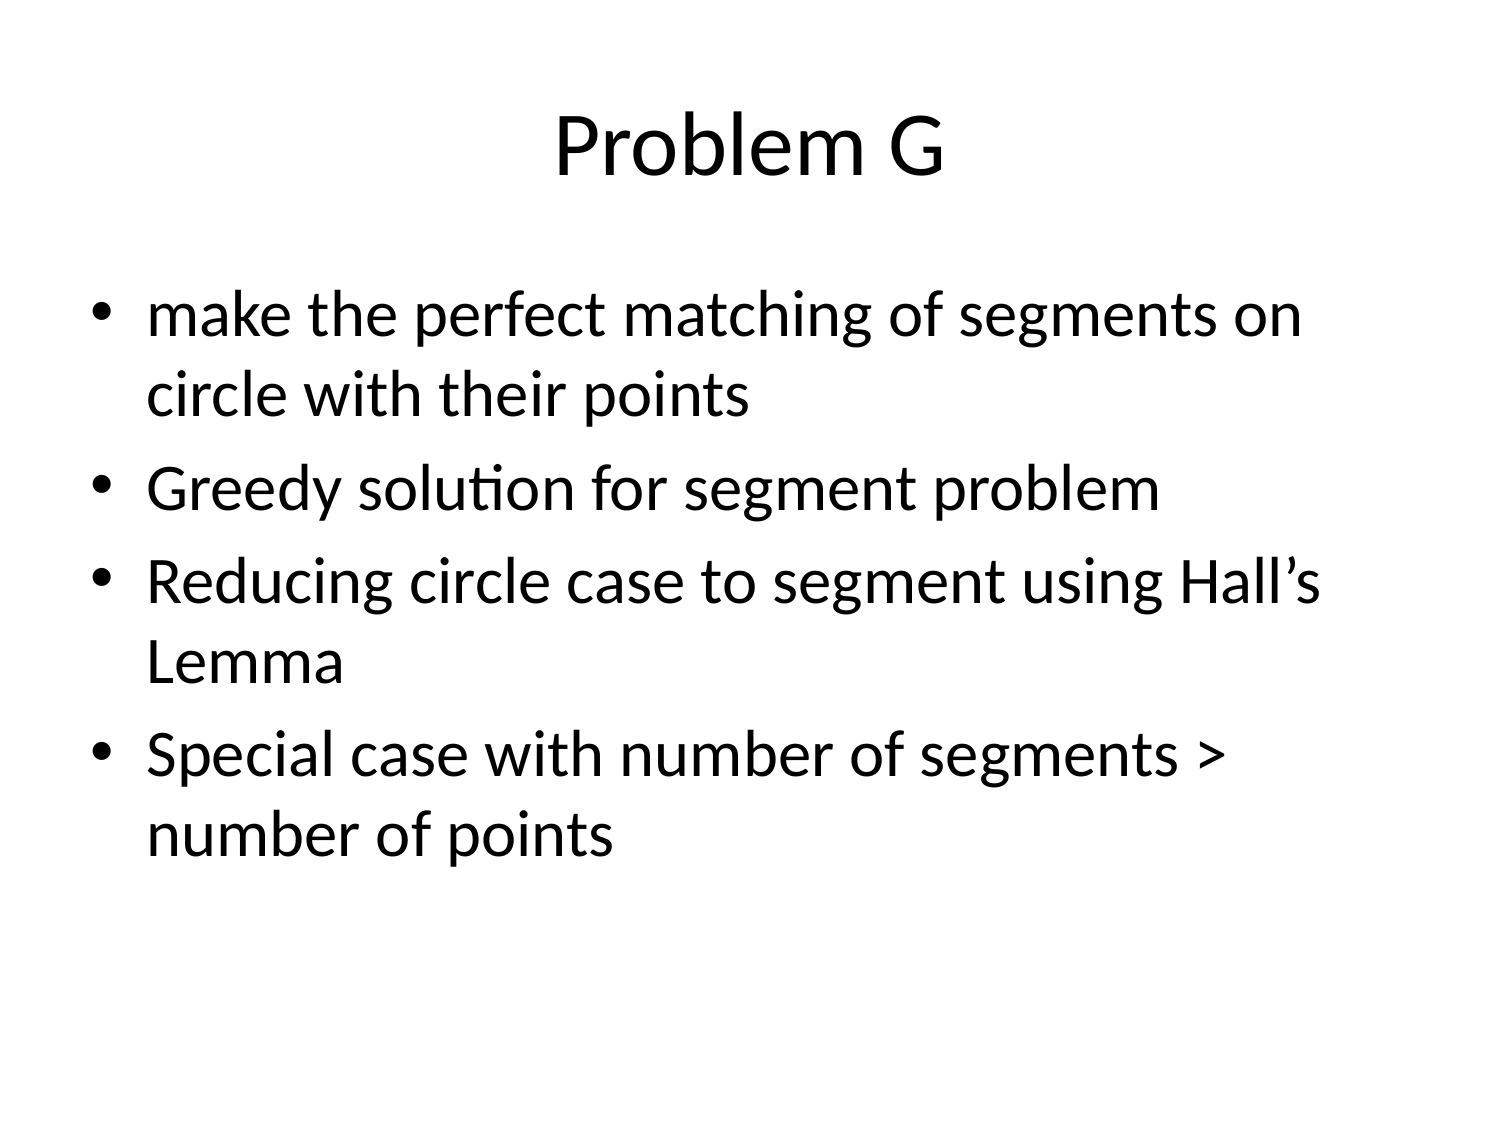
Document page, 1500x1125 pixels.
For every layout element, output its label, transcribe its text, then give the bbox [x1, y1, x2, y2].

title Problem G [75, 45, 1425, 233]
list make the perfect matching of segments on circle with their points Greedy solution for segment problem Reducing circle case to segment using Hall’s Lemma Special case with number of segments > number of points [75, 262, 1425, 1005]
